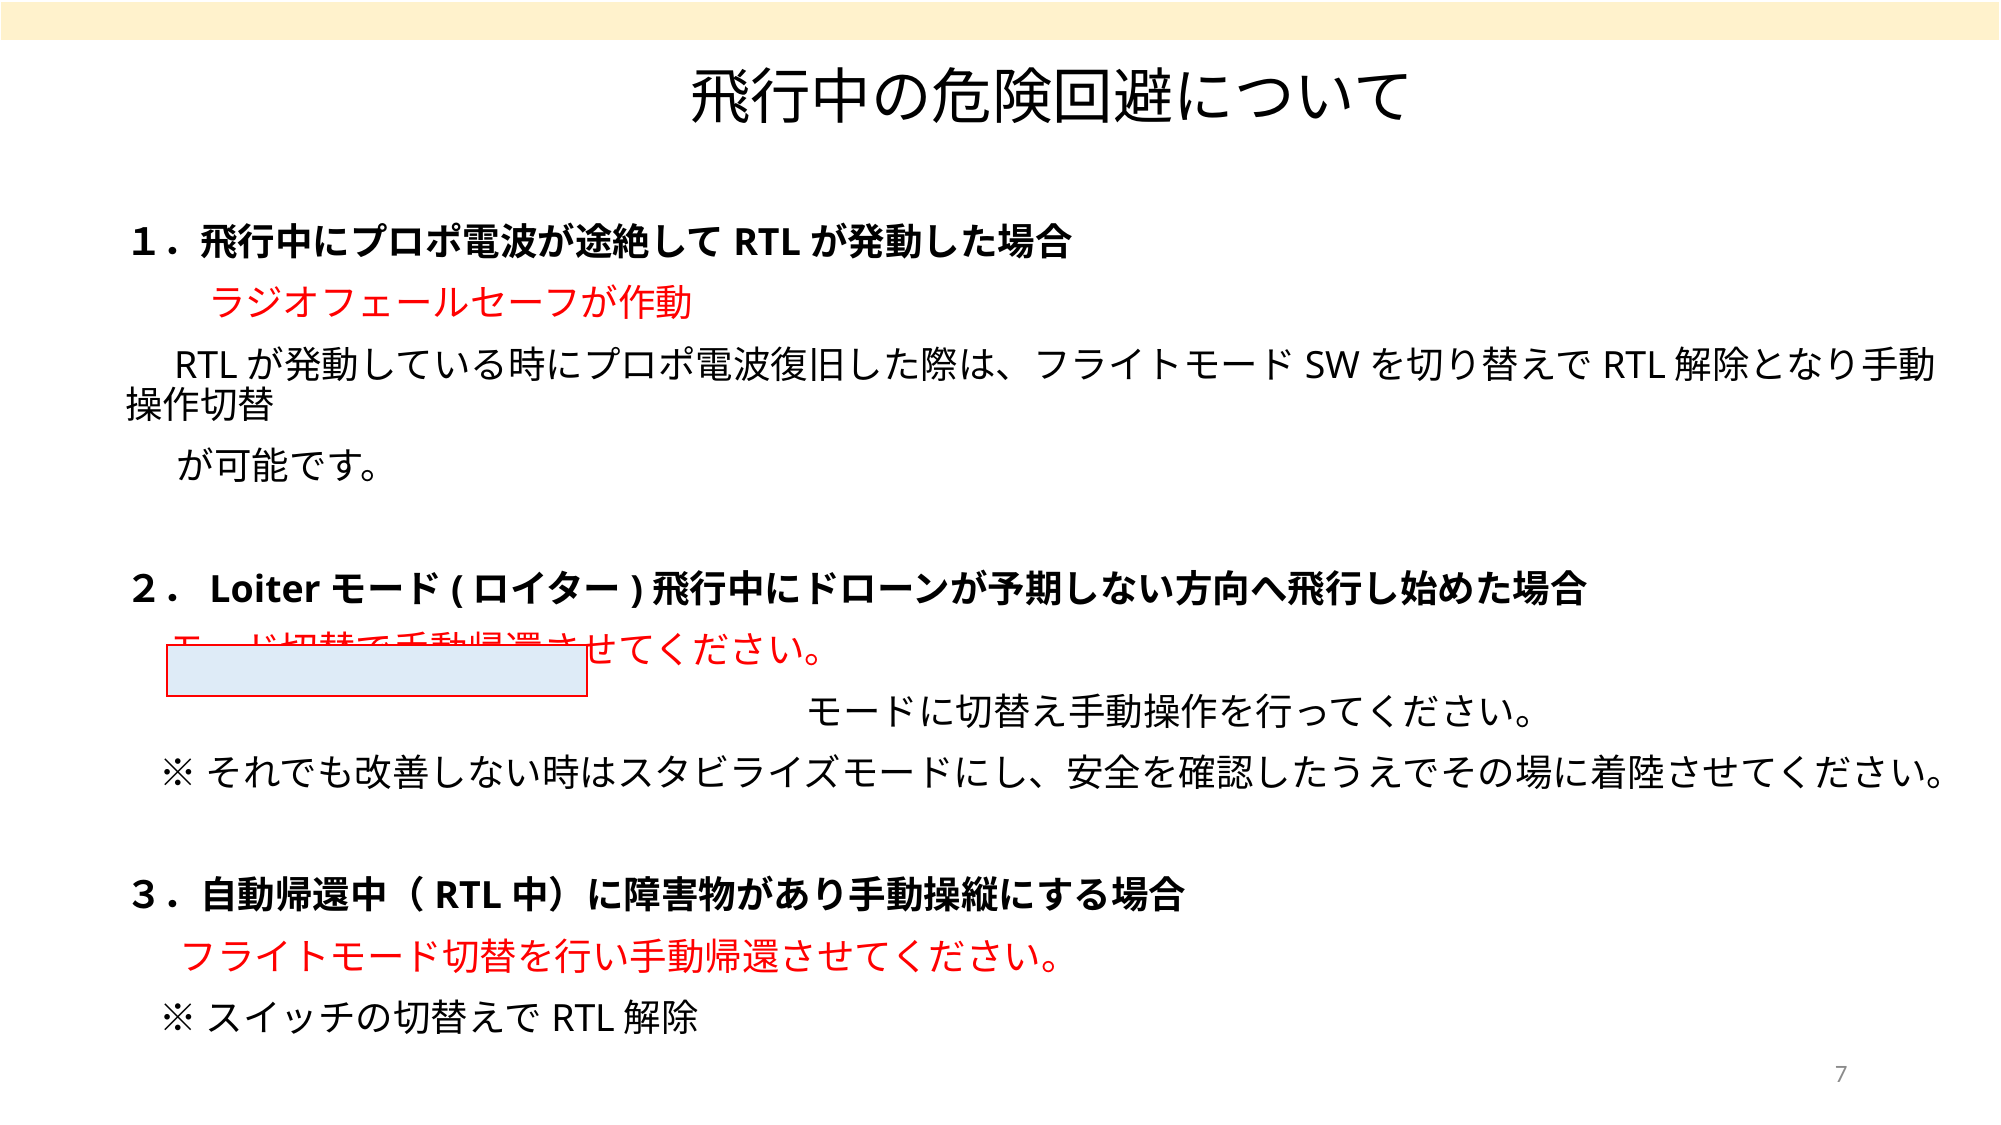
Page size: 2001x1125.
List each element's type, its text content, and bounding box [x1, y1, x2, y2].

text_box [166, 644, 588, 697]
list １．飛行中にプロポ電波が途絶してRTLが発動した場合 ラジオフェールセーフが作動 RTLが発動している時にプロポ電波復旧した際は、フライトモードSWを切り替えでRTL解除となり手動操作切替 が可能です。 ２．Loiterモード(ロイター)飛行中にドローンが予期しない方向へ飛行し始めた場合 モード切替で手動帰還させてください。 モードに切替え手動操作を行ってください。 ※それでも改善しない時はスタビライズモードにし、安全を確認したうえでその場に着陸させてください。 ３．自動帰還中（RTL中）に障害物があり手動操縦にする場合 フライトモード切替を行い手動帰還させてください。 ※スイッチの切替えでRTL解除 [99, 215, 1961, 1083]
title 飛行中の危険回避について [239, 42, 1590, 166]
slide_number 7 [1412, 1042, 1863, 1103]
text_box [0, 0, 2000, 42]
